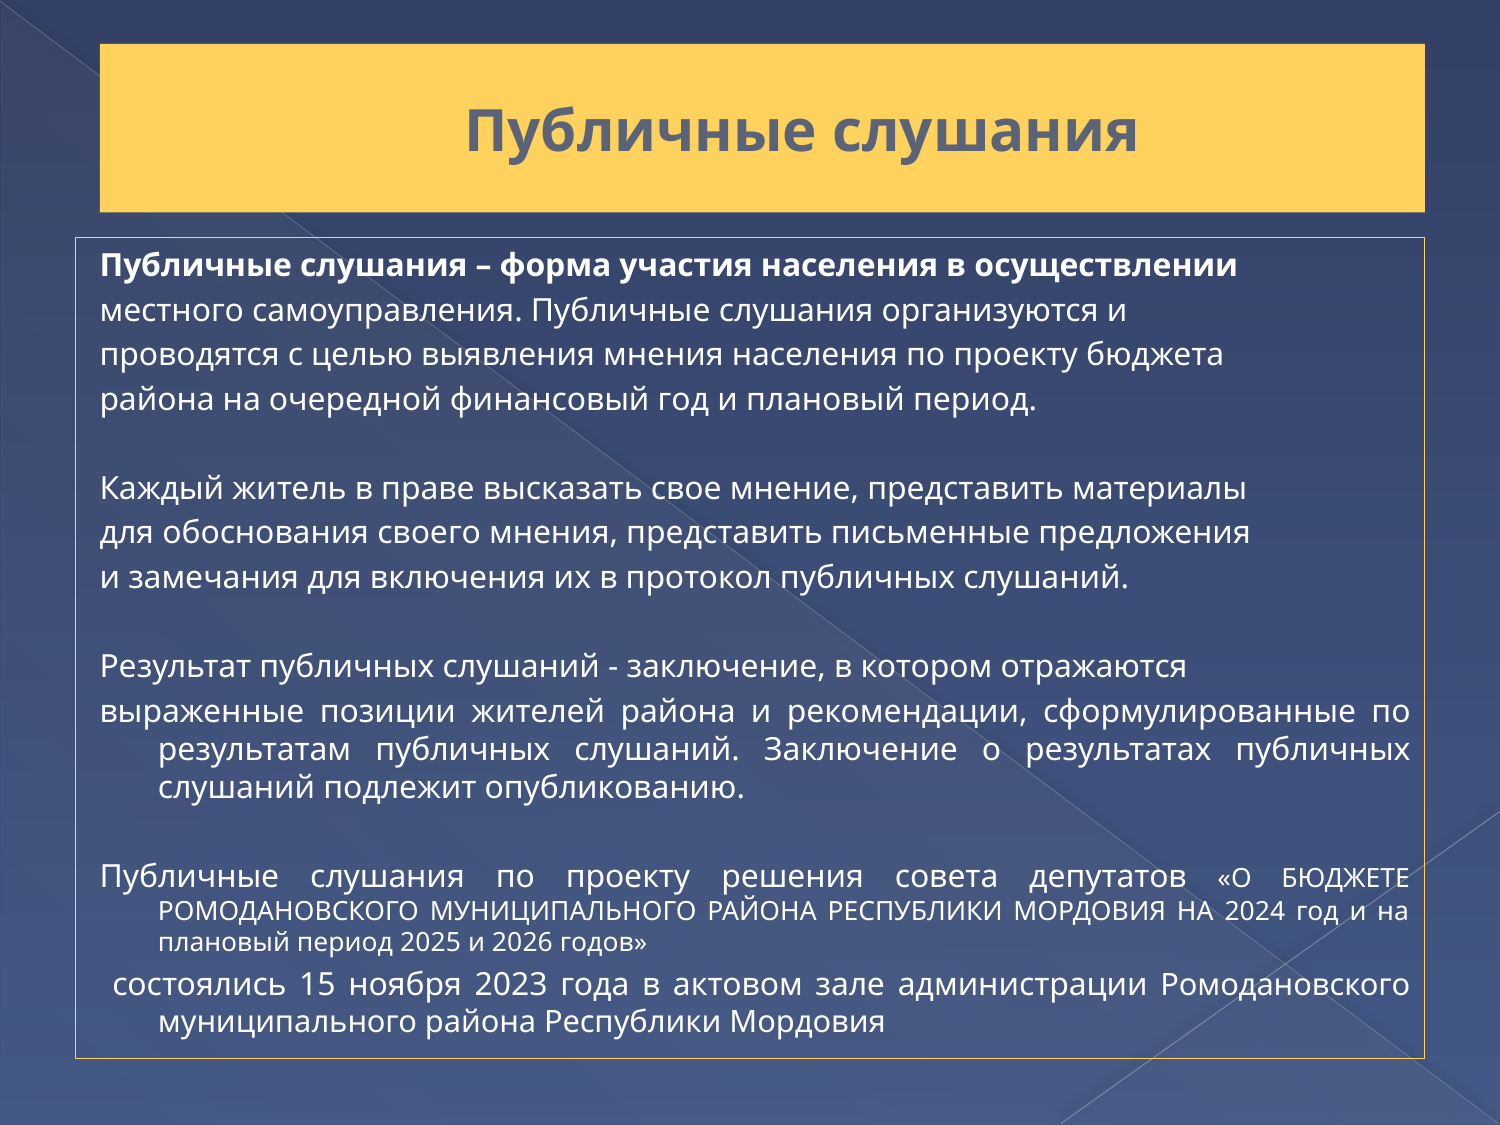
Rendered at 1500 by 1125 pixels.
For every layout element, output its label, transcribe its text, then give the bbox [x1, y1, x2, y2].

title Публичные слушания [99, 43, 1425, 213]
list Публичные слушания – форма участия населения в осуществлении местного самоуправления. Публичные слушания организуются и проводятся с целью выявления мнения населения по проекту бюджета района на очередной финансовый год и плановый период. Каждый житель в праве высказать свое мнение, представить материалы для обоснования своего мнения, представить письменные предложения и замечания для включения их в протокол публичных слушаний. Результат публичных слушаний - заключение, в котором отражаются выраженные позиции жителей района и рекомендации, сформулированные по результатам публичных слушаний. Заключение о результатах публичных слушаний подлежит опубликованию. Публичные слушания по проекту решения совета депутатов «О БЮДЖЕТЕ РОМОДАНОВСКОГО МУНИЦИПАЛЬНОГО РАЙОНА РЕСПУБЛИКИ МОРДОВИЯ НА 2024 год и на плановый период 2025 и 2026 годов» состоялись 15 ноября 2023 года в актовом зале администрации Ромодановского муниципального района Республики Мордовия [75, 237, 1425, 1059]
